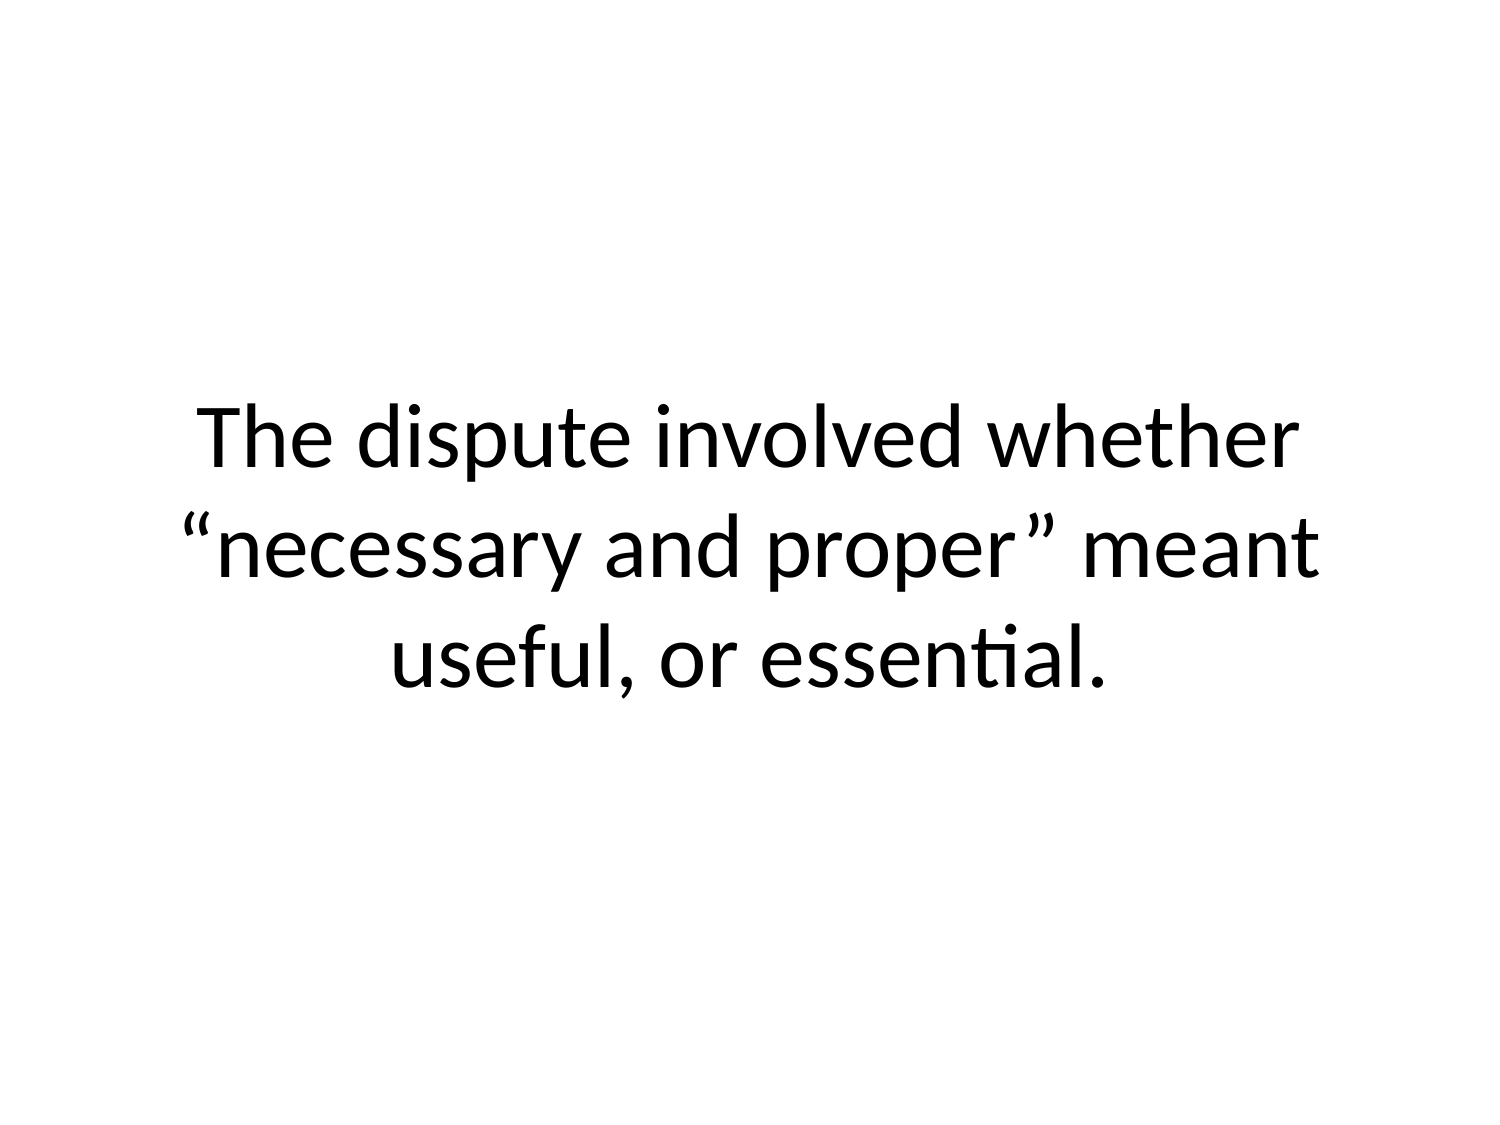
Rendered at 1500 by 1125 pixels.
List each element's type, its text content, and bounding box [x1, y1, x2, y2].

title The dispute involved whether “necessary and proper” meant useful, or essential. [75, 45, 1425, 1038]
